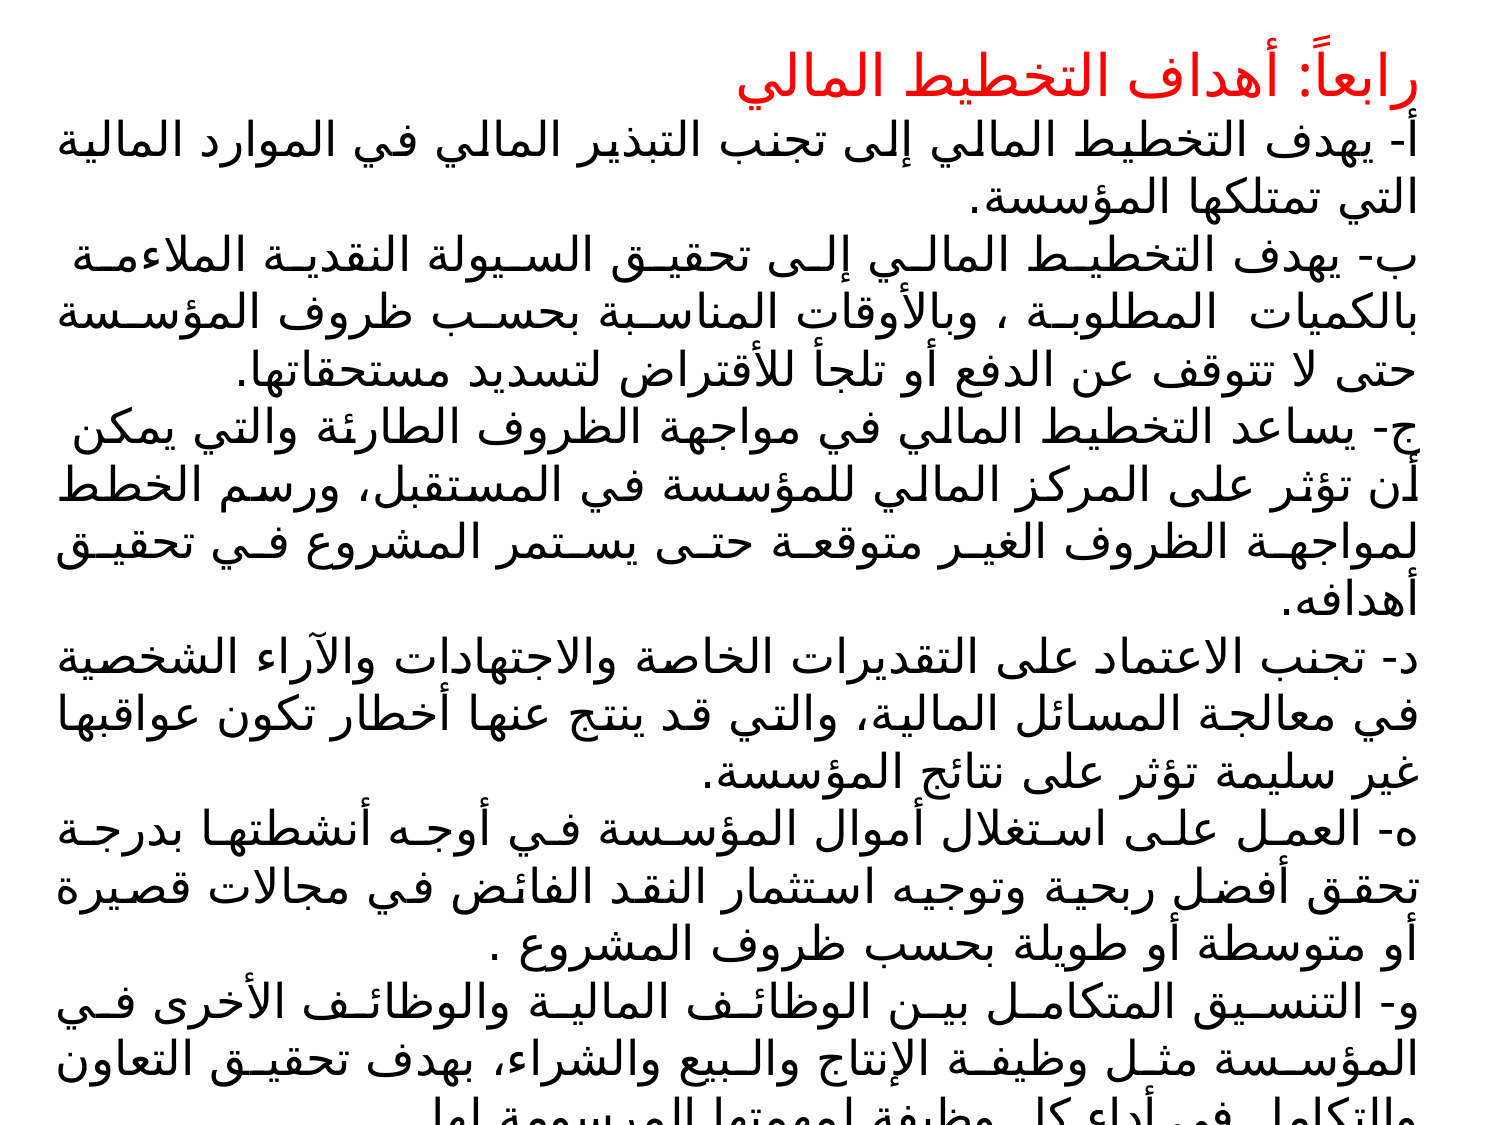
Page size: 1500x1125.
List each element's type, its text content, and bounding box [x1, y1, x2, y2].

text_box رابعاً: أهداف التخطيط المالي أ- يهدف التخطيط المالي إلى تجنب التبذير المالي في الموارد المالية التي تمتلكها المؤسسة. ب- يهدف التخطيط المالي إلى تحقيق السيولة النقدية الملاءمة بالكميات المطلوبة ، وبالأوقات المناسبة بحسب ظروف المؤسسة حتى لا تتوقف عن الدفع أو تلجأ للأقتراض لتسديد مستحقاتها. ج- يساعد التخطيط المالي في مواجهة الظروف الطارئة والتي يمكن أن تؤثر على المركز المالي للمؤسسة في المستقبل، ورسم الخطط لمواجهة الظروف الغير متوقعة حتى يستمر المشروع في تحقيق أهدافه. د- تجنب الاعتماد على التقديرات الخاصة والاجتهادات والآراء الشخصية في معالجة المسائل المالية، والتي قد ينتج عنها أخطار تكون عواقبها غير سليمة تؤثر على نتائج المؤسسة. ه- العمل على استغلال أموال المؤسسة في أوجه أنشطتها بدرجة تحقق أفضل ربحية وتوجيه استثمار النقد الفائض في مجالات قصيرة أو متوسطة أو طويلة بحسب ظروف المشروع . و- التنسيق المتكامل بين الوظائف المالية والوظائف الأخرى في المؤسسة مثل وظيفة الإنتاج والبيع والشراء، بهدف تحقيق التعاون والتكامل في أداء كل وظيفة لمهمتها المرسومة لها. [41, 30, 1436, 1125]
